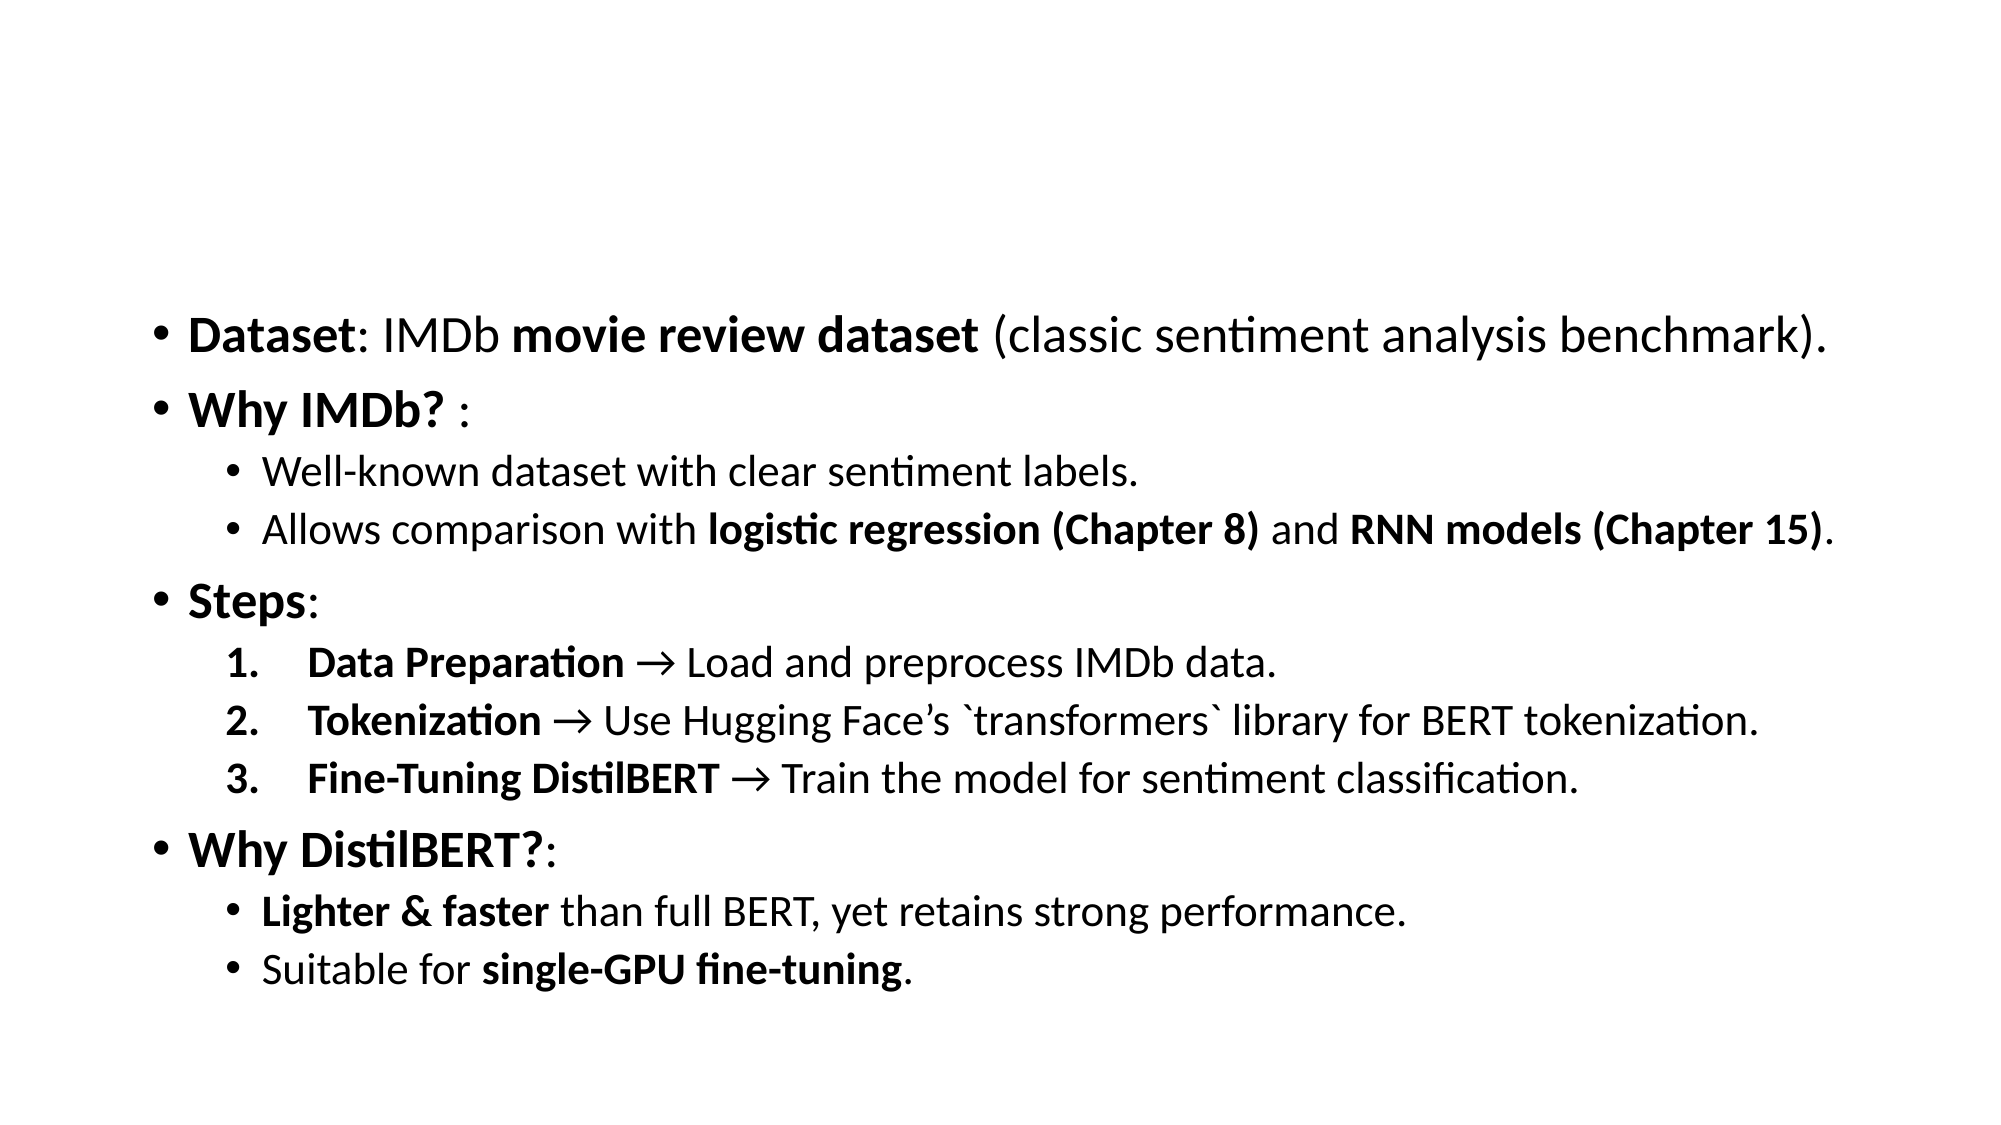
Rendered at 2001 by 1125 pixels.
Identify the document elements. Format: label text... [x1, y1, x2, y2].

list Dataset: IMDb movie review dataset (classic sentiment analysis benchmark). Why IMDb? : Well-known dataset with clear sentiment labels. Allows comparison with logistic regression (Chapter 8) and RNN models (Chapter 15). Steps: Data Preparation → Load and preprocess IMDb data. Tokenization → Use Hugging Face’s `transformers` library for BERT tokenization. Fine-Tuning DistilBERT → Train the model for sentiment classification. Why DistilBERT?: Lighter & faster than full BERT, yet retains strong performance. Suitable for single-GPU fine-tuning. [137, 299, 1863, 1014]
